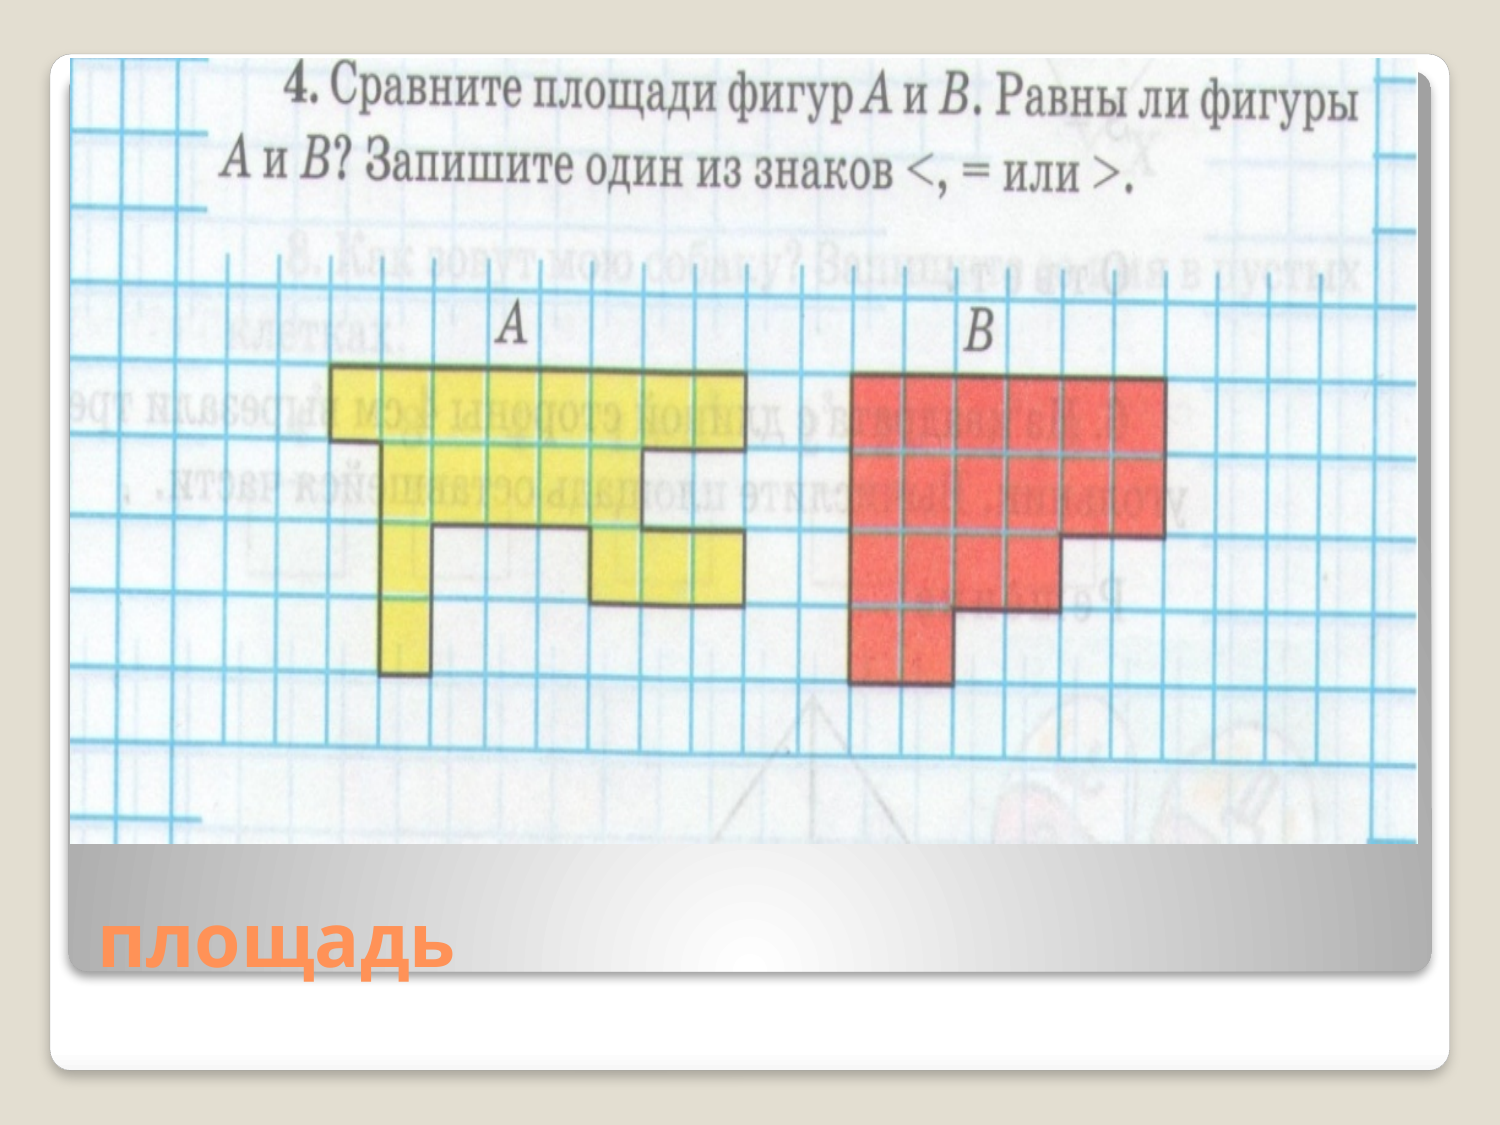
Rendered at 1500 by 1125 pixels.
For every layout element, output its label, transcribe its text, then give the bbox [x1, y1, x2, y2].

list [70, 58, 1419, 844]
title площадь [82, 848, 1425, 990]
